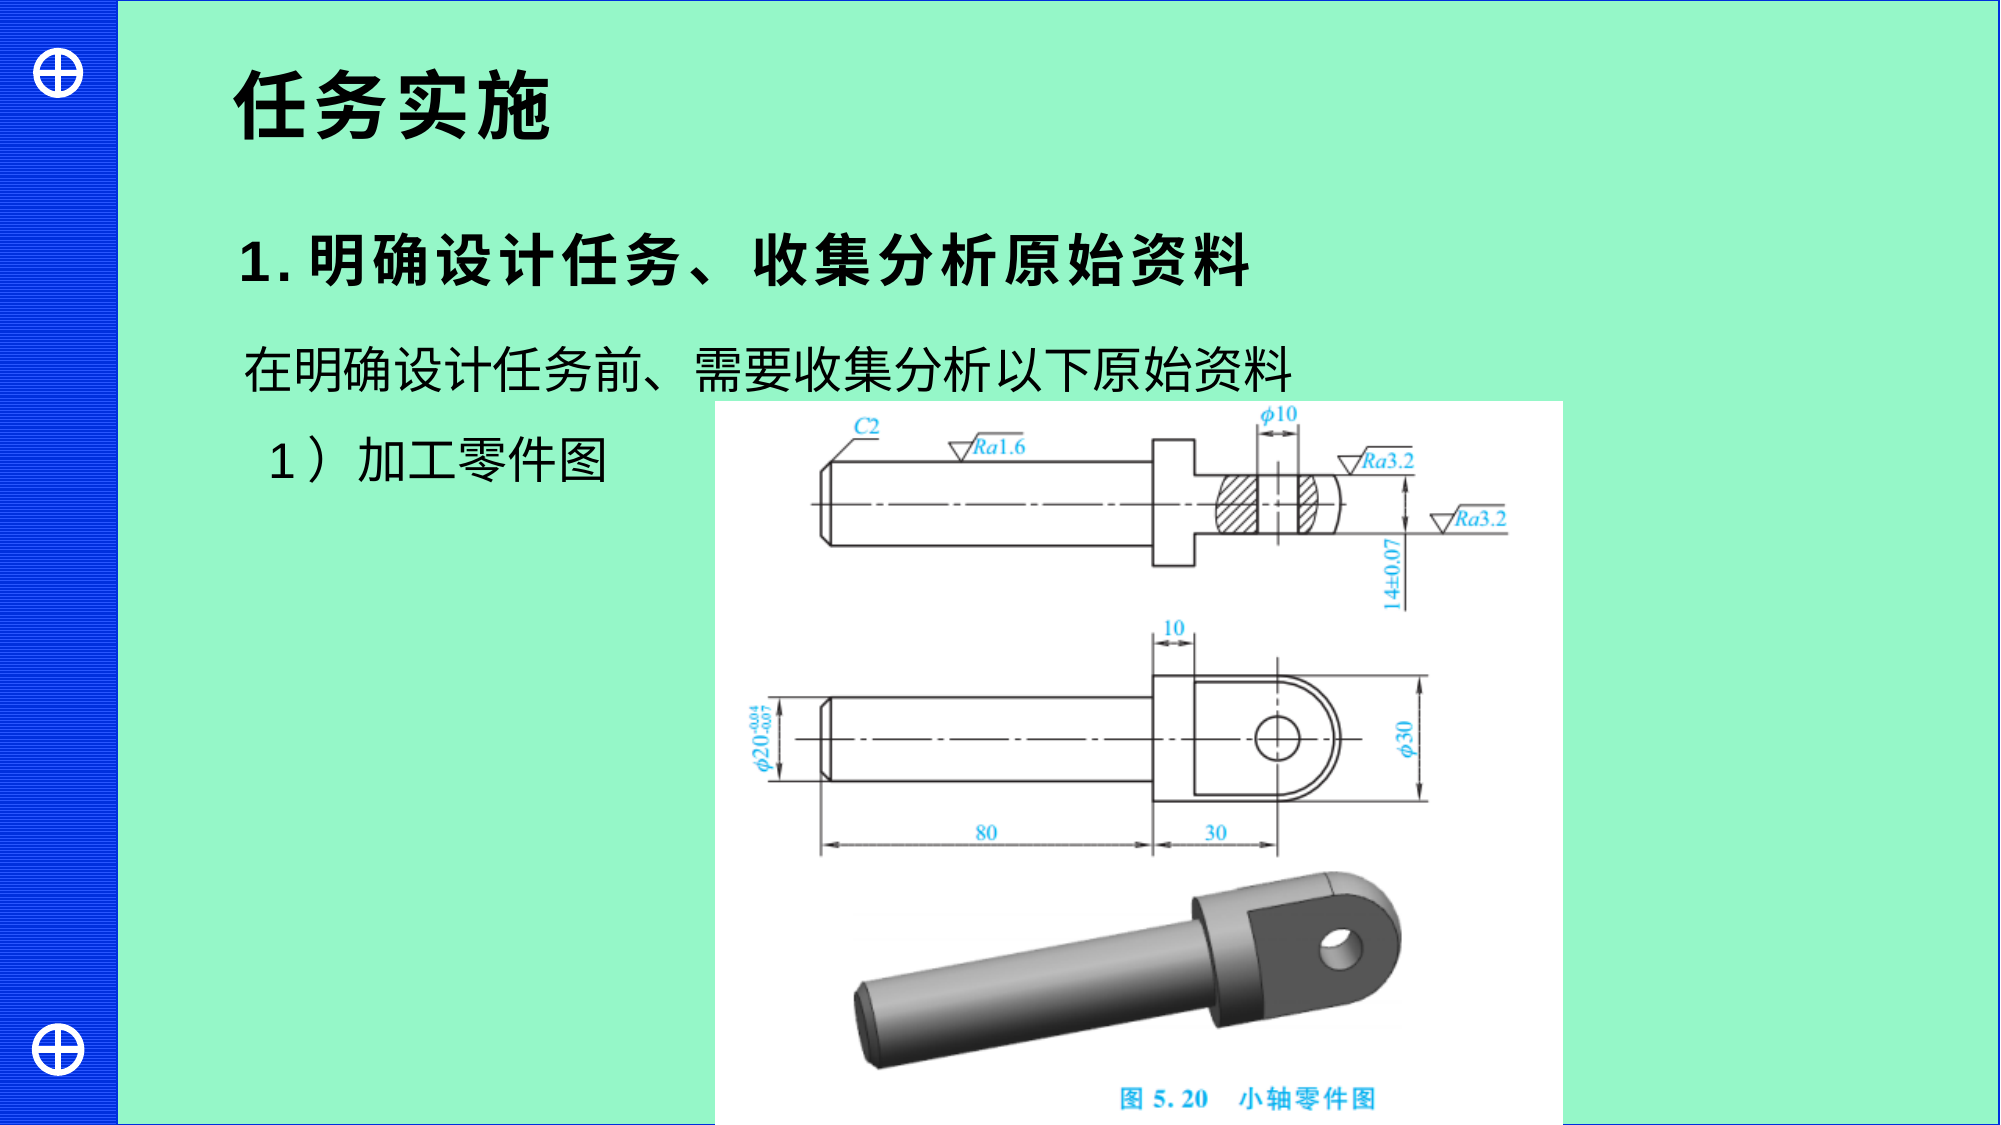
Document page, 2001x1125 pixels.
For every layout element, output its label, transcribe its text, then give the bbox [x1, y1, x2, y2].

picture [715, 401, 1563, 1125]
text_box 在明确设计任务前、需要收集分析以下原始资料 1）加工零件图 [153, 300, 1861, 586]
text_box 1.明确设计任务、收集分析原始资料 [135, 179, 1423, 301]
text_box 任务实施 [153, 35, 1441, 157]
